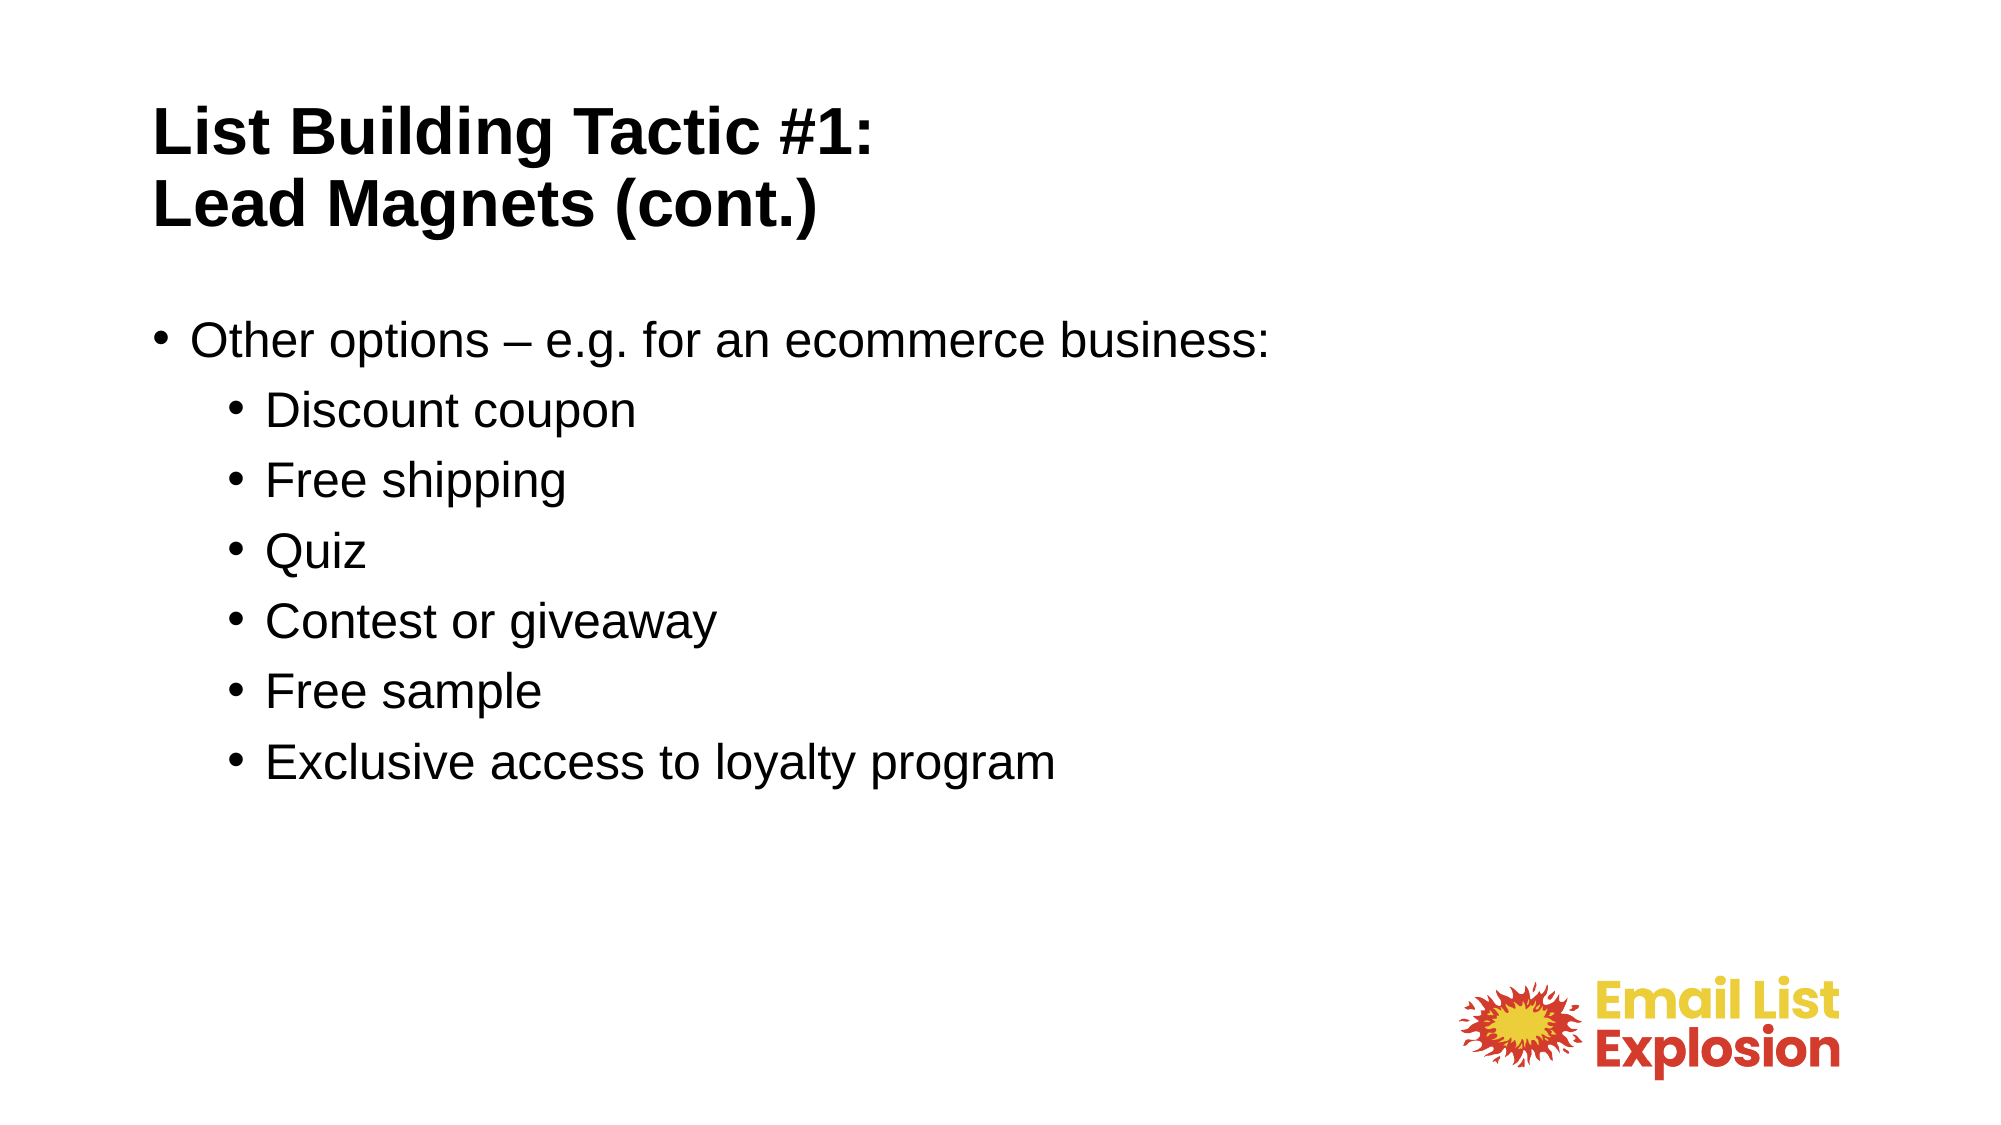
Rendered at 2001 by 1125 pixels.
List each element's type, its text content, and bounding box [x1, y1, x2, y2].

list Other options – e.g. for an ecommerce business: Discount coupon Free shipping Quiz Contest or giveaway Free sample Exclusive access to loyalty program [137, 299, 1863, 1014]
title List Building Tactic #1: Lead Magnets (cont.) [137, 59, 1863, 278]
picture [1448, 1014, 1849, 1103]
